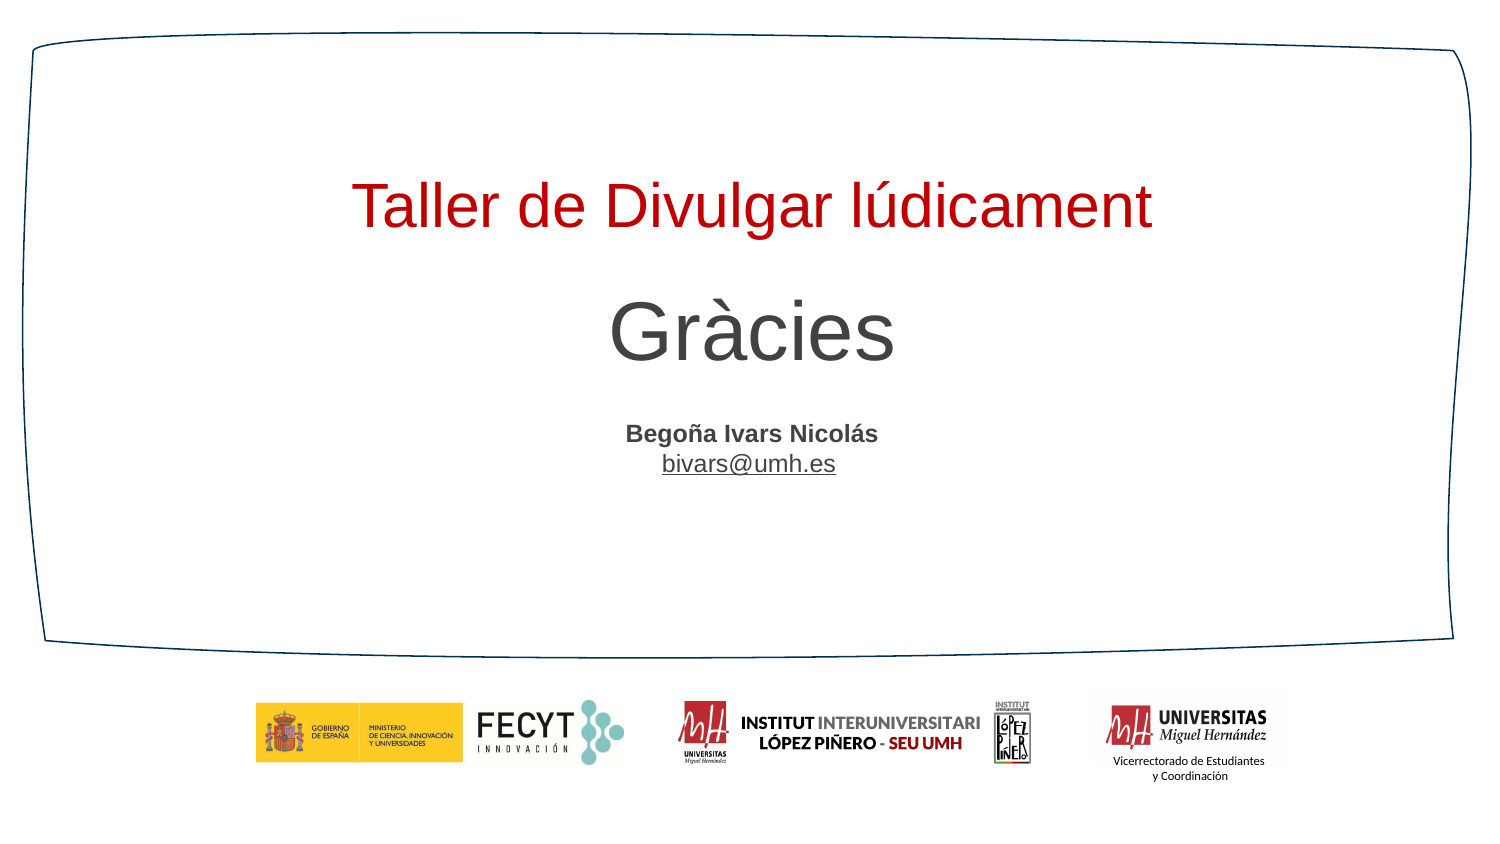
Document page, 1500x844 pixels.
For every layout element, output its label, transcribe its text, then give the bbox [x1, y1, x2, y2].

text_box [255, 683, 1296, 782]
text_box [22, 32, 1471, 658]
text_box Taller de Divulgar lúdicament Gràcies [88, 147, 1417, 395]
text_box Begoña Ivars Nicolás bivars@umh.es [88, 402, 1417, 493]
